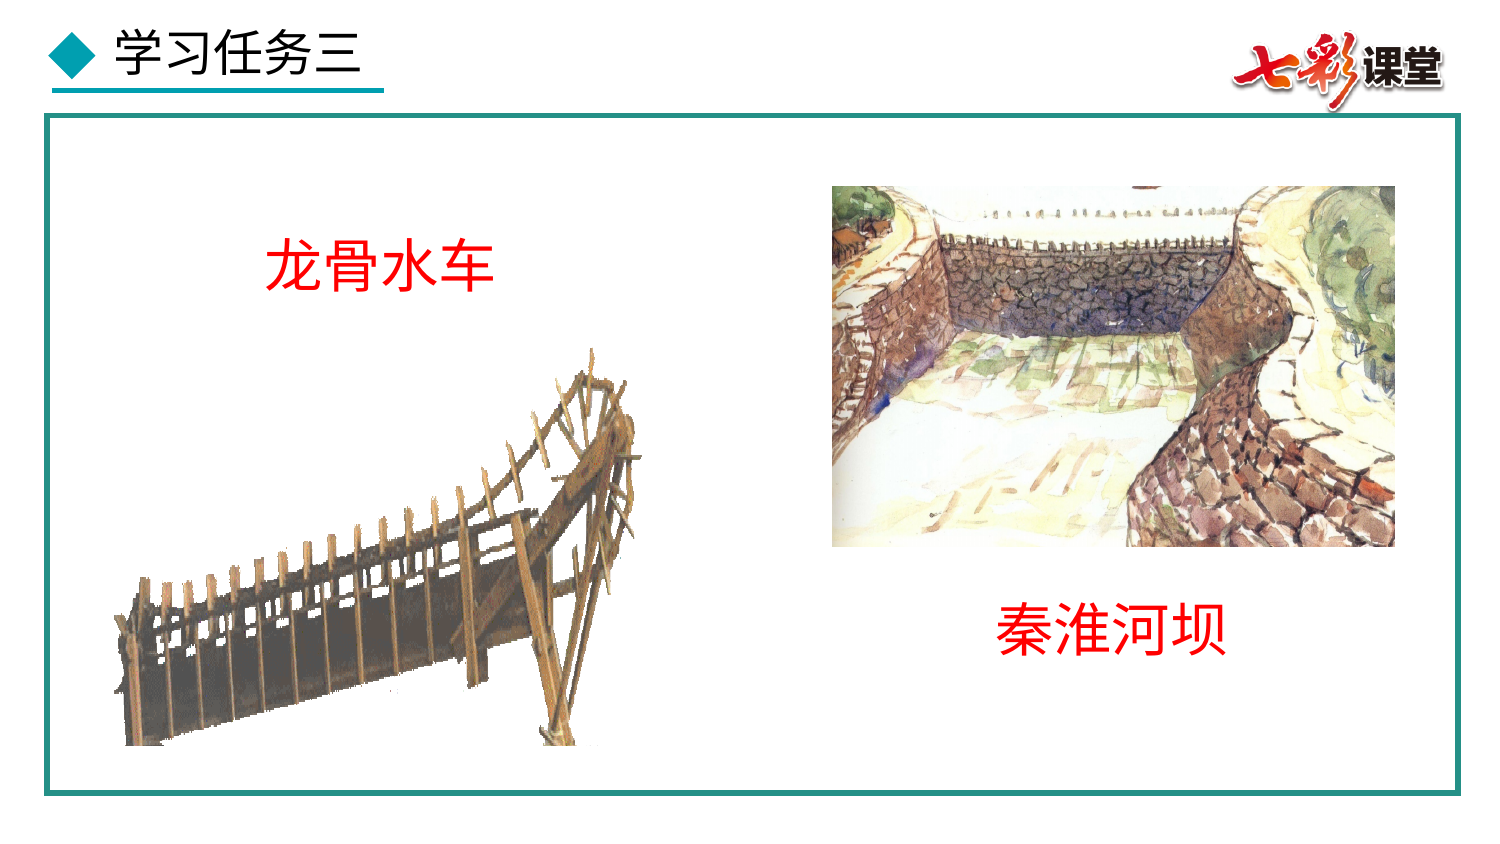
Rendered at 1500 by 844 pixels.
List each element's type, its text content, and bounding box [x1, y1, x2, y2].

picture [1228, 26, 1449, 113]
picture [832, 186, 1395, 548]
text_box 龙骨水车 [253, 223, 591, 305]
picture [114, 338, 645, 756]
text_box 秦淮河坝 [984, 587, 1243, 669]
